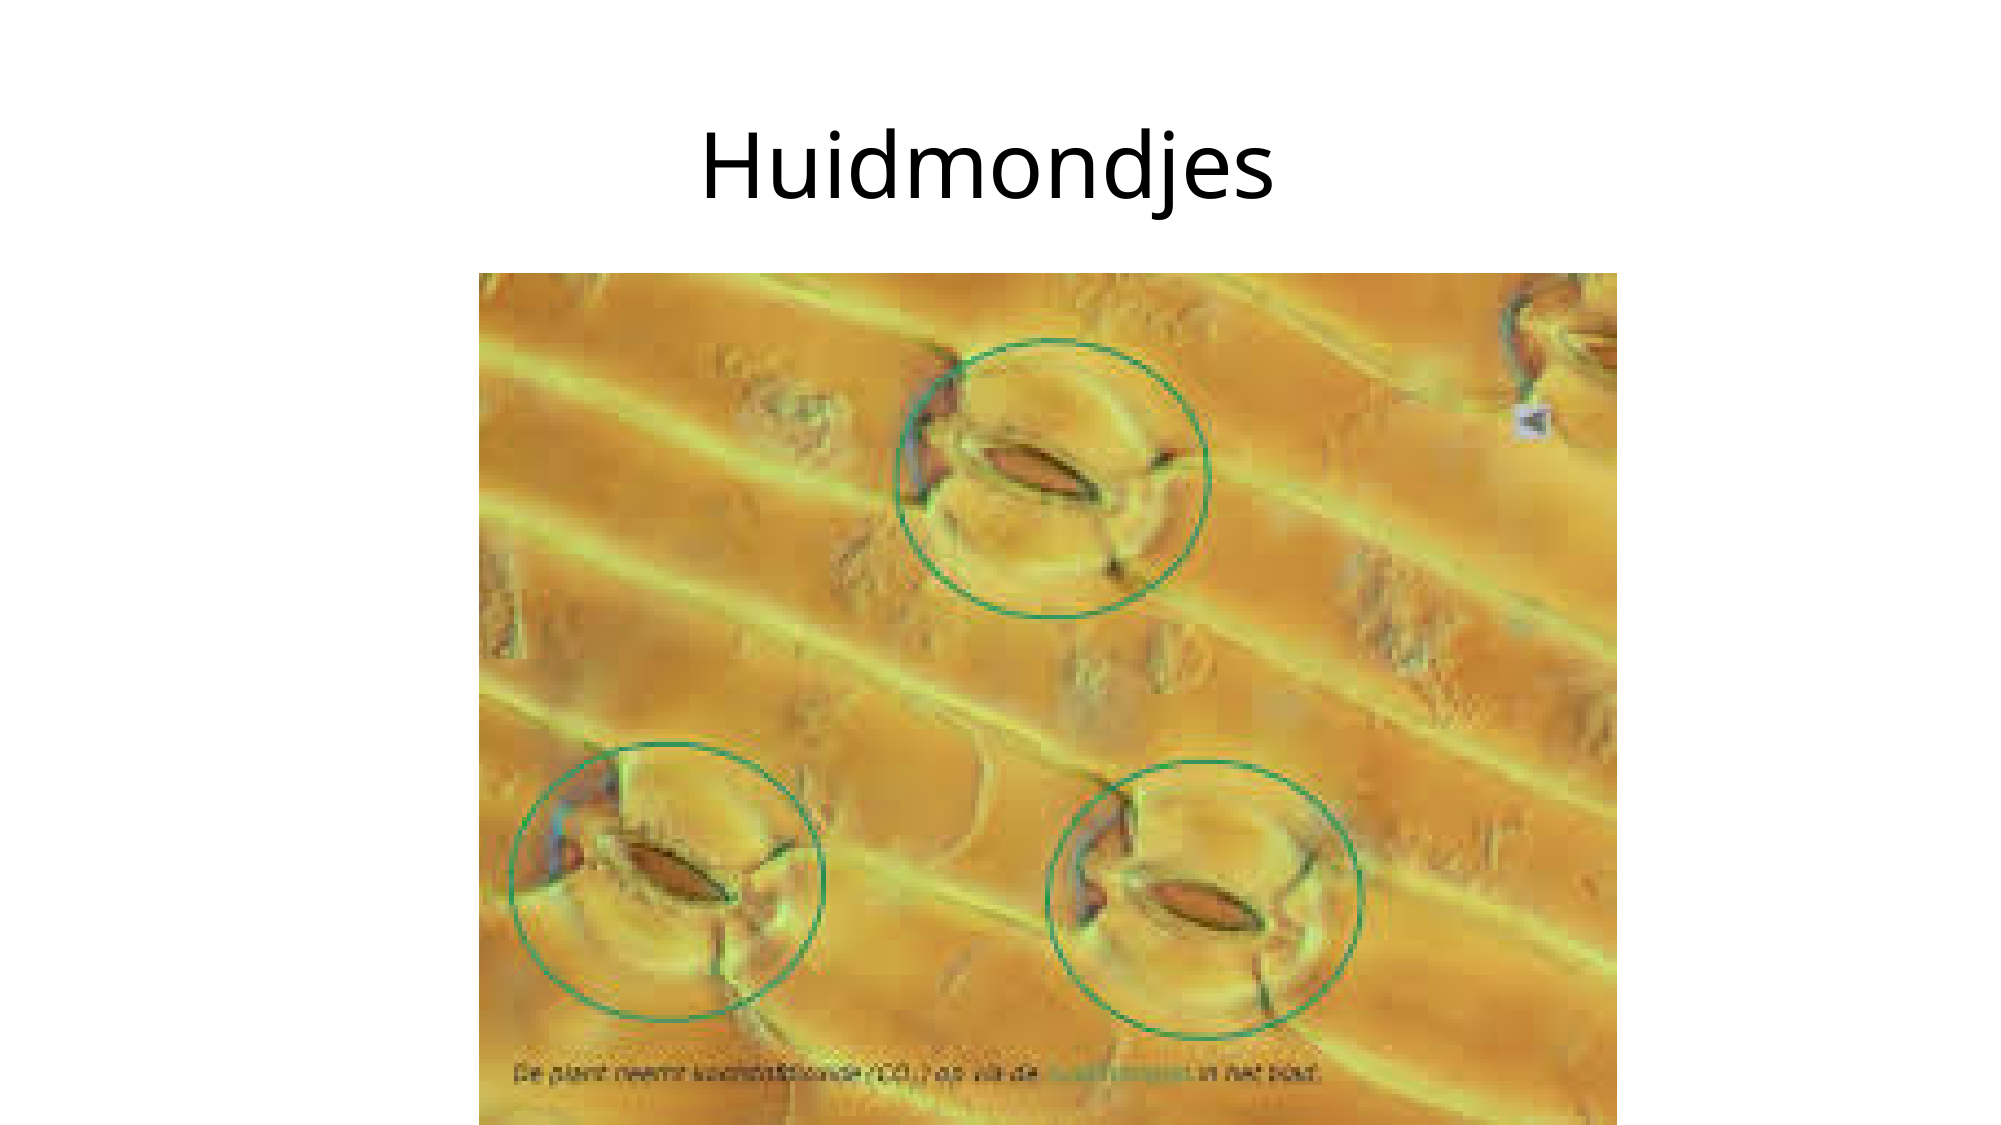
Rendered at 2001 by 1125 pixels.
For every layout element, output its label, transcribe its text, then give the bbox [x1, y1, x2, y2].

picture [479, 273, 1617, 1125]
title Huidmondjes [137, 59, 1863, 278]
